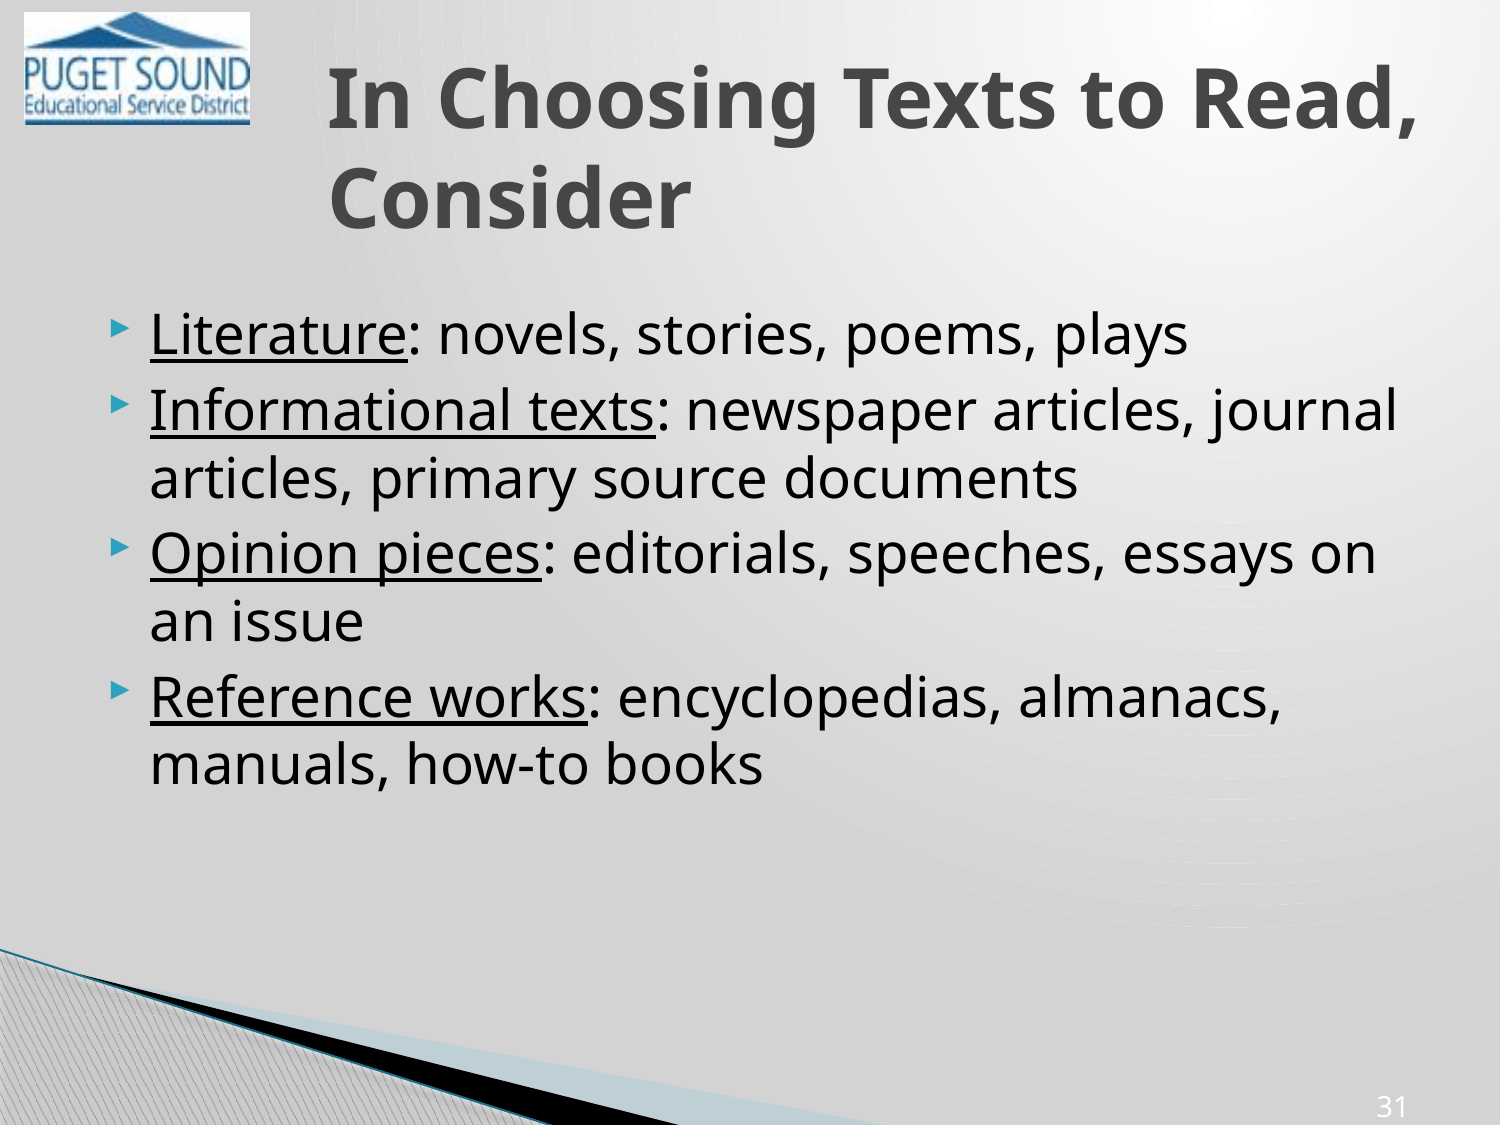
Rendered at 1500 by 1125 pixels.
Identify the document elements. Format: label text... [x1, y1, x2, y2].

picture [24, 12, 250, 125]
title In Choosing Texts to Read, Consider [312, 75, 1438, 215]
list Literature: novels, stories, poems, plays Informational texts: newspaper articles, journal articles, primary source documents Opinion pieces: editorials, speeches, essays on an issue Reference works: encyclopedias, almanacs, manuals, how-to books [75, 291, 1425, 1050]
slide_number 31 [1074, 1081, 1425, 1123]
